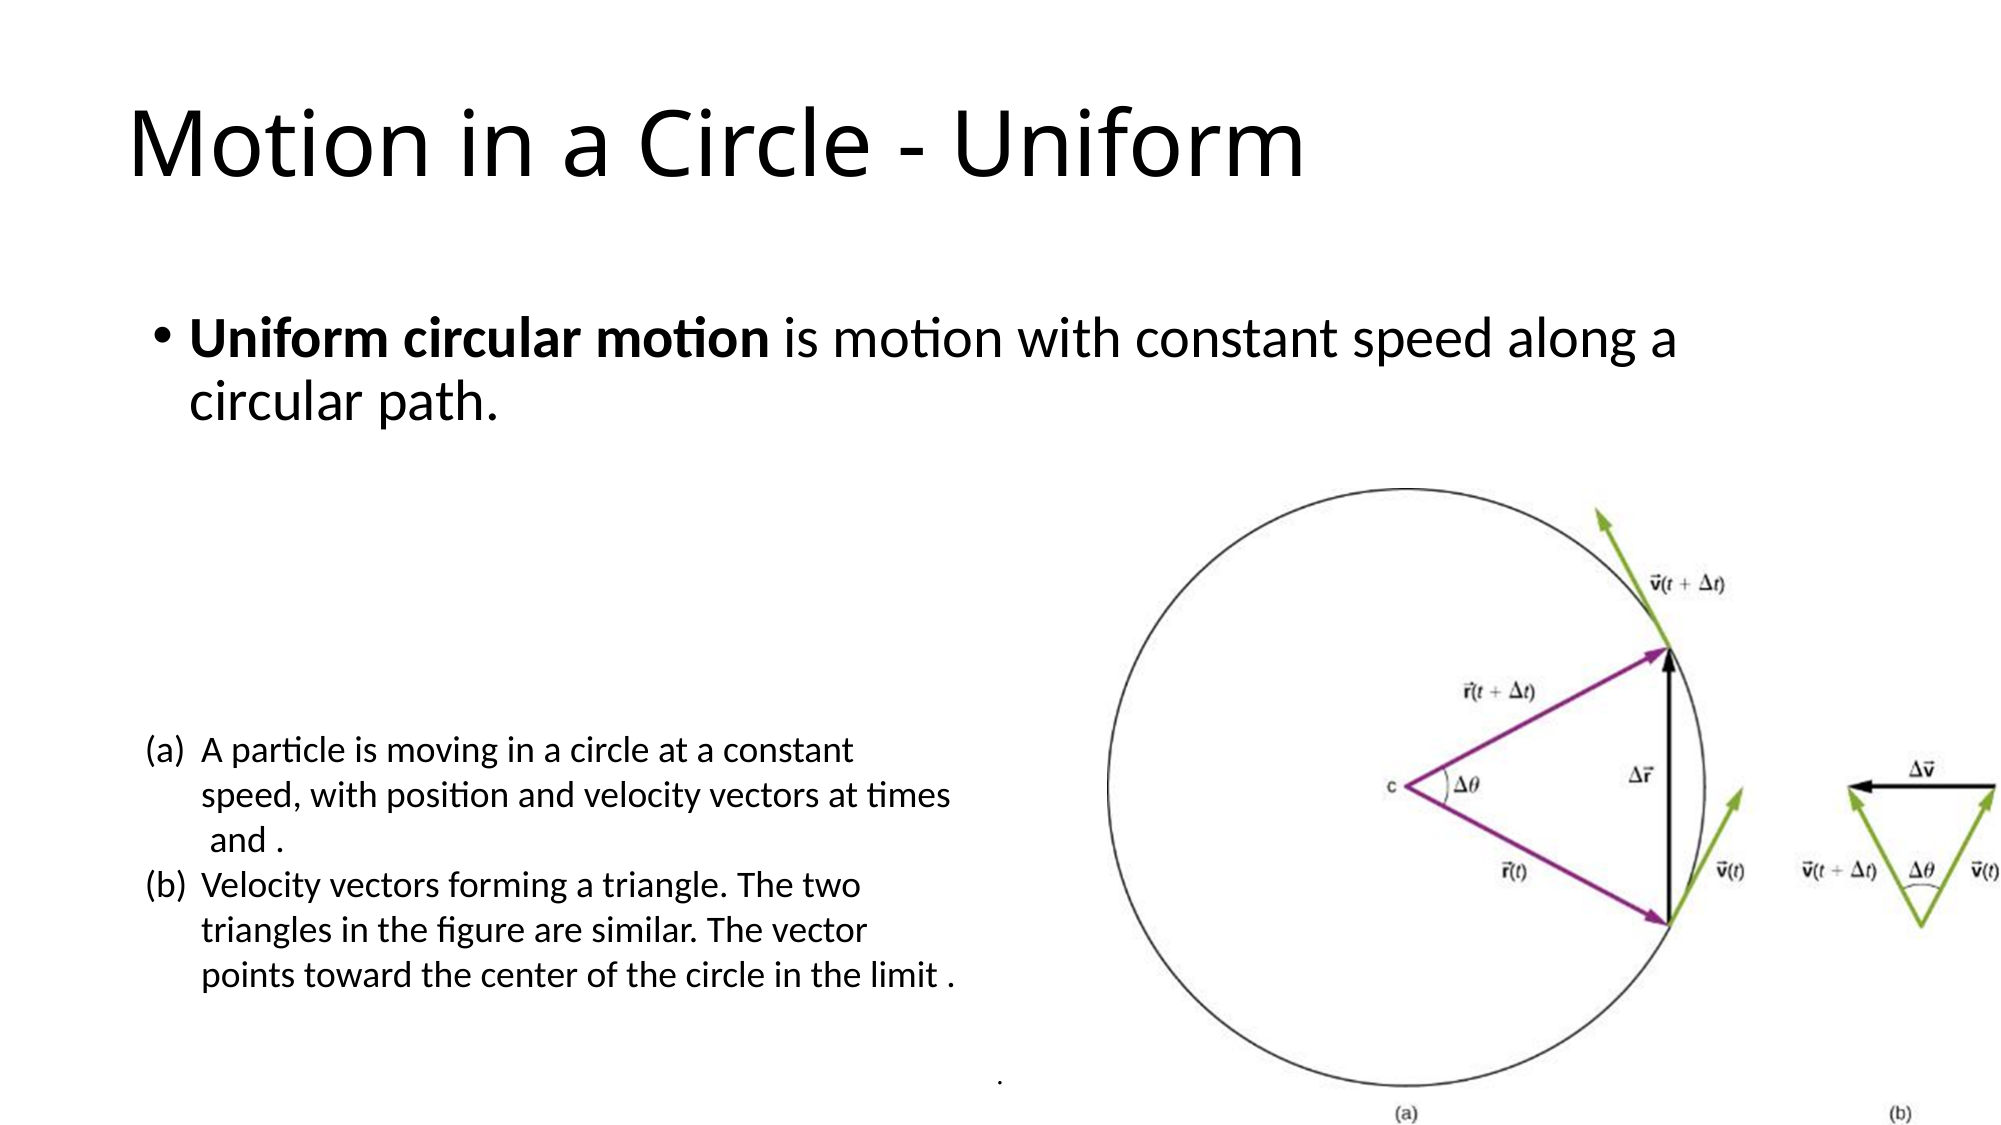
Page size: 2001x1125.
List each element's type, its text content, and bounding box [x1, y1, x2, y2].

footer . [662, 1042, 1107, 1103]
title Motion in a Circle - Uniform [111, 38, 1522, 256]
picture [1107, 488, 2000, 1125]
list Uniform circular motion is motion with constant speed along a circular path. [137, 299, 1863, 1014]
